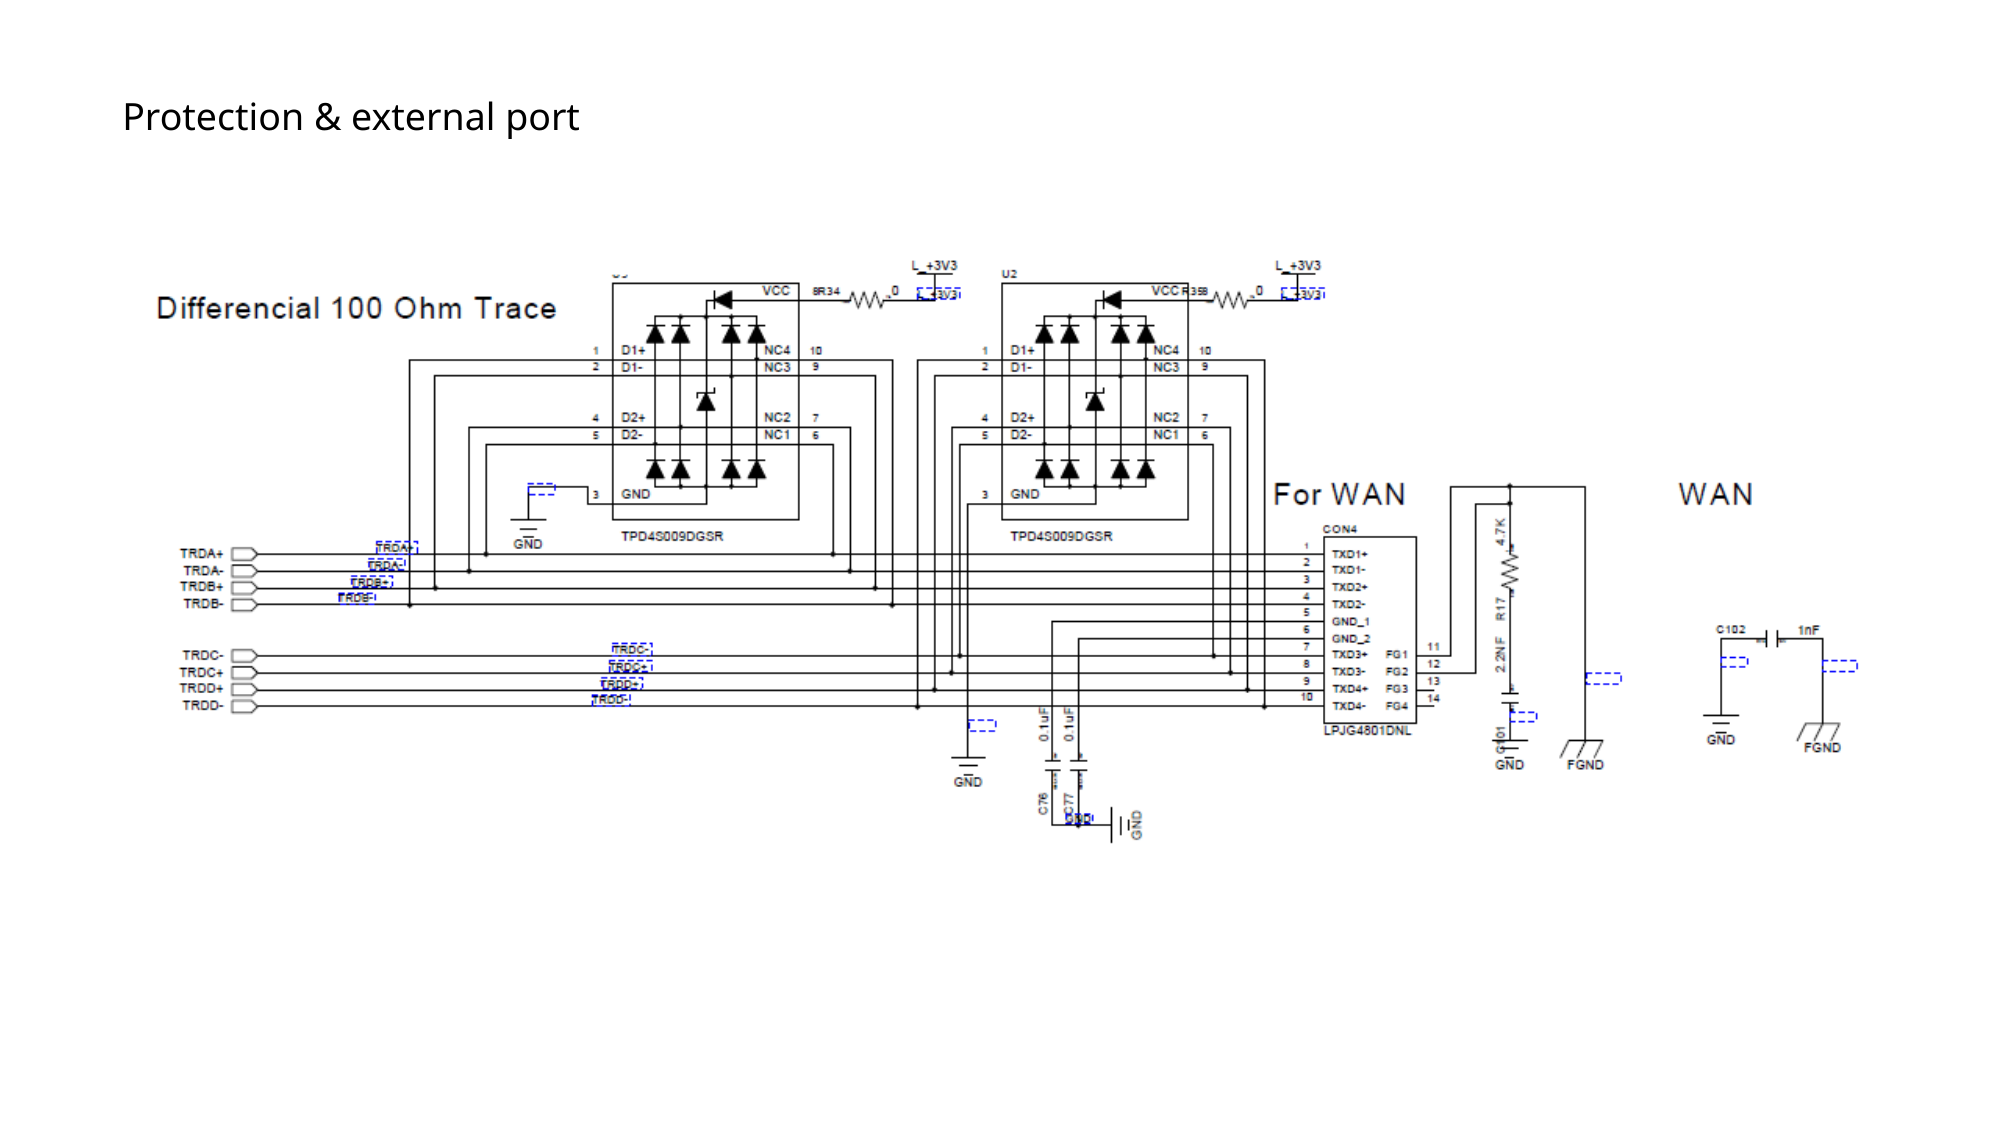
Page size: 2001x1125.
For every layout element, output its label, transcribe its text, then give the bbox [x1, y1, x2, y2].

text_box Protection & external port [107, 85, 596, 146]
picture [109, 203, 1891, 884]
